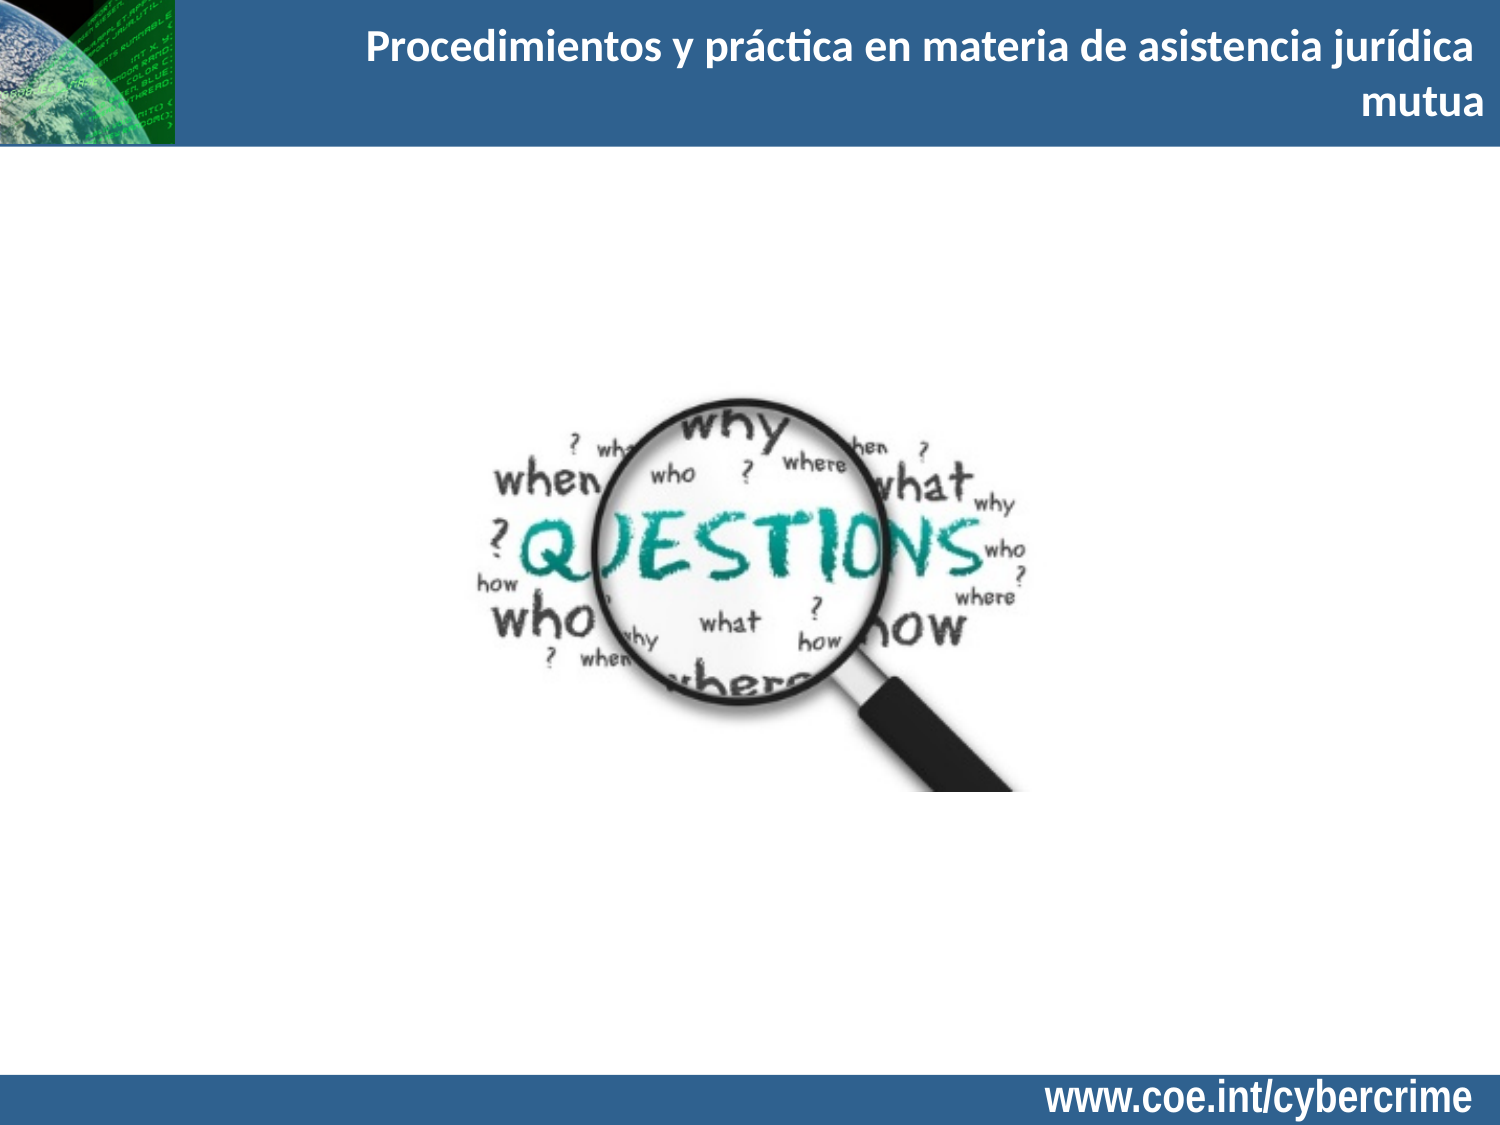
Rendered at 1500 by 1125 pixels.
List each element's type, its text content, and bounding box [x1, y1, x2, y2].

picture [443, 332, 1057, 793]
picture [0, 0, 175, 144]
text_box [0, 1073, 1030, 1125]
text_box Procedimientos y práctica en materia de asistencia jurídica mutua [177, 0, 1500, 149]
text_box www.coe.int/cybercrime [1030, 1059, 1500, 1125]
